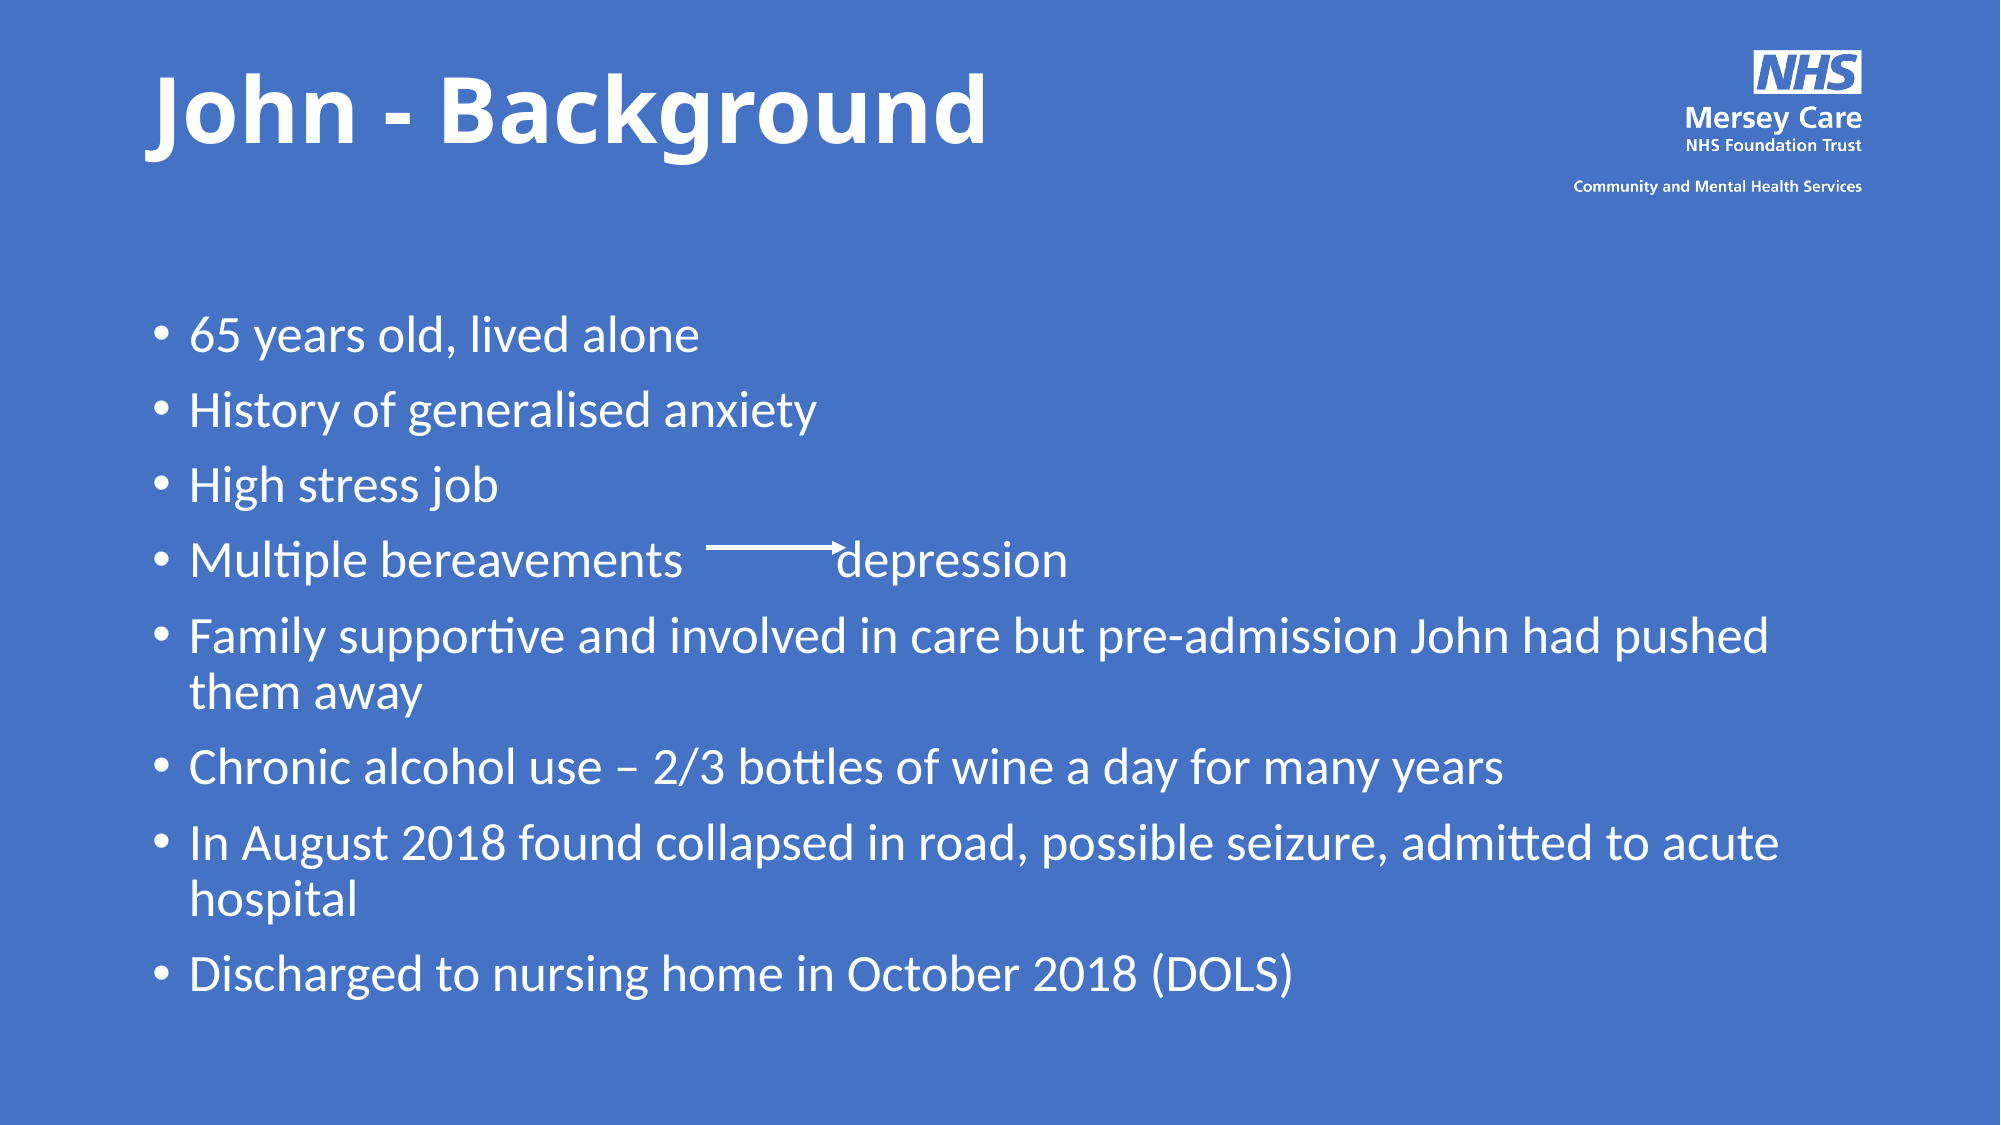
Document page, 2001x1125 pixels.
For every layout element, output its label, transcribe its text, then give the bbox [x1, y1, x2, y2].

list 65 years old, lived alone History of generalised anxiety High stress job Multiple bereavements depression Family supportive and involved in care but pre-admission John had pushed them away Chronic alcohol use – 2/3 bottles of wine a day for many years In August 2018 found collapsed in road, possible seizure, admitted to acute hospital Discharged to nursing home in October 2018 (DOLS) [137, 299, 1863, 1014]
picture [1573, 50, 1862, 196]
title John - Background [137, 59, 1863, 278]
